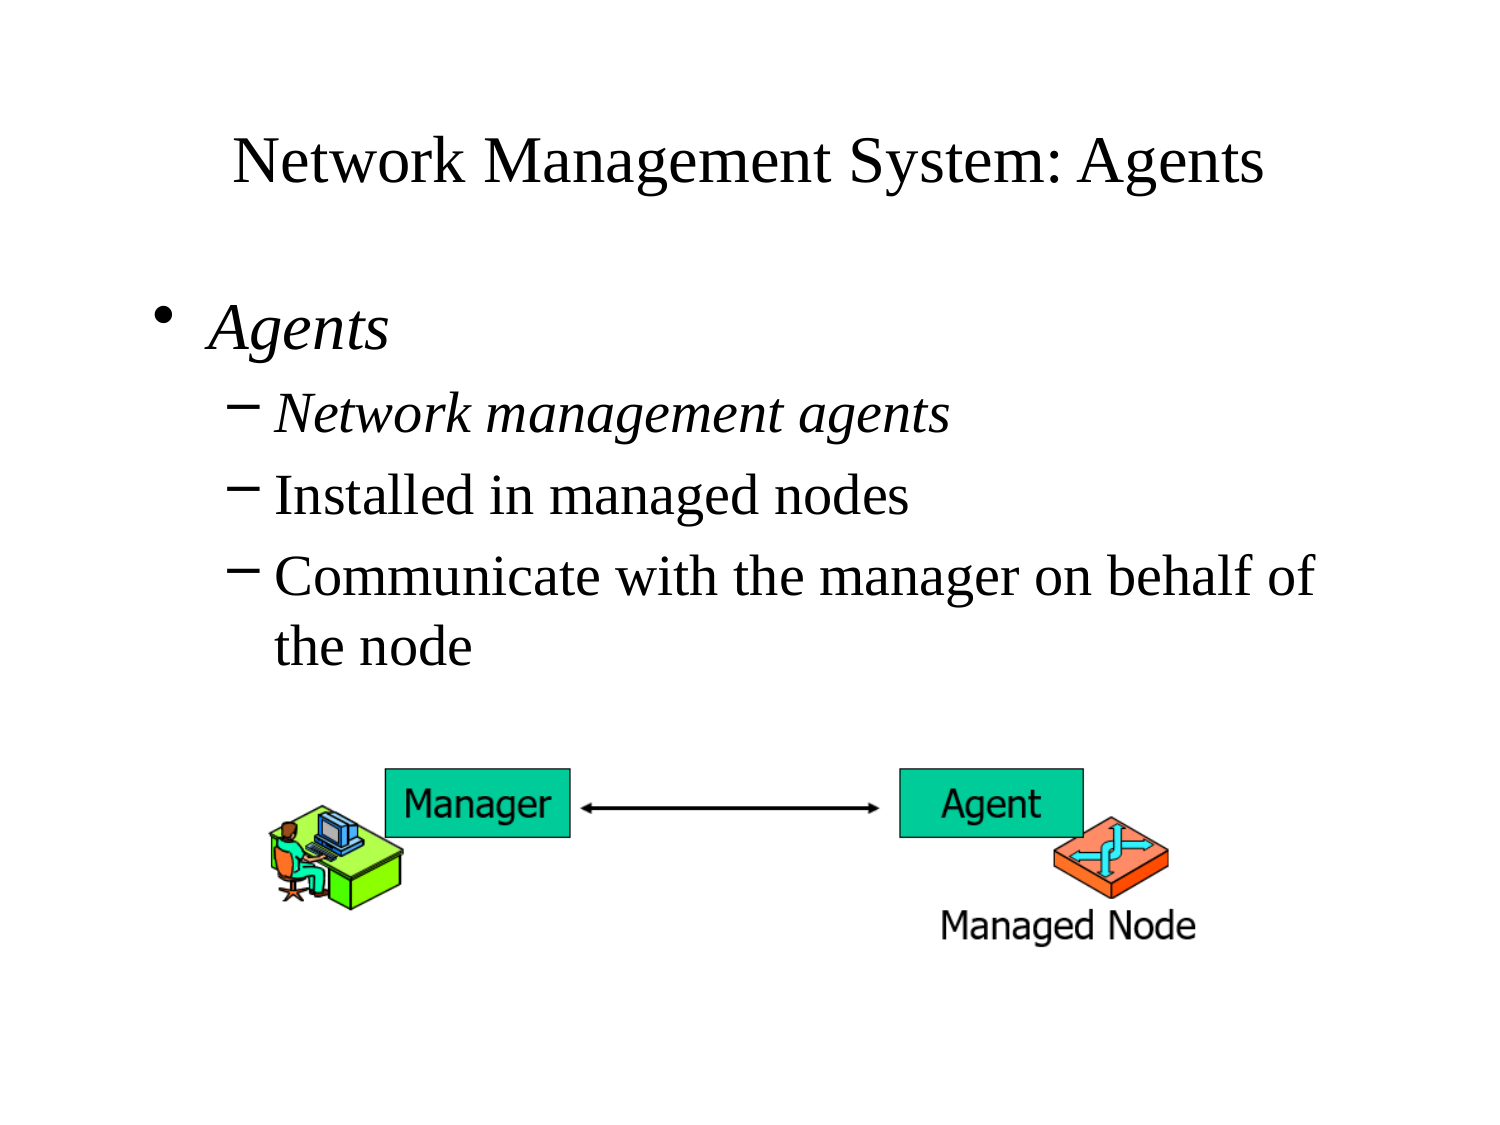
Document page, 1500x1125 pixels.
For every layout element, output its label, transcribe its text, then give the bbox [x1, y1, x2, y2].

list Agents Network management agents Installed in managed nodes Communicate with the manager on behalf of the node [137, 275, 1413, 950]
picture [237, 724, 1213, 975]
title Network Management System: Agents [112, 62, 1388, 250]
